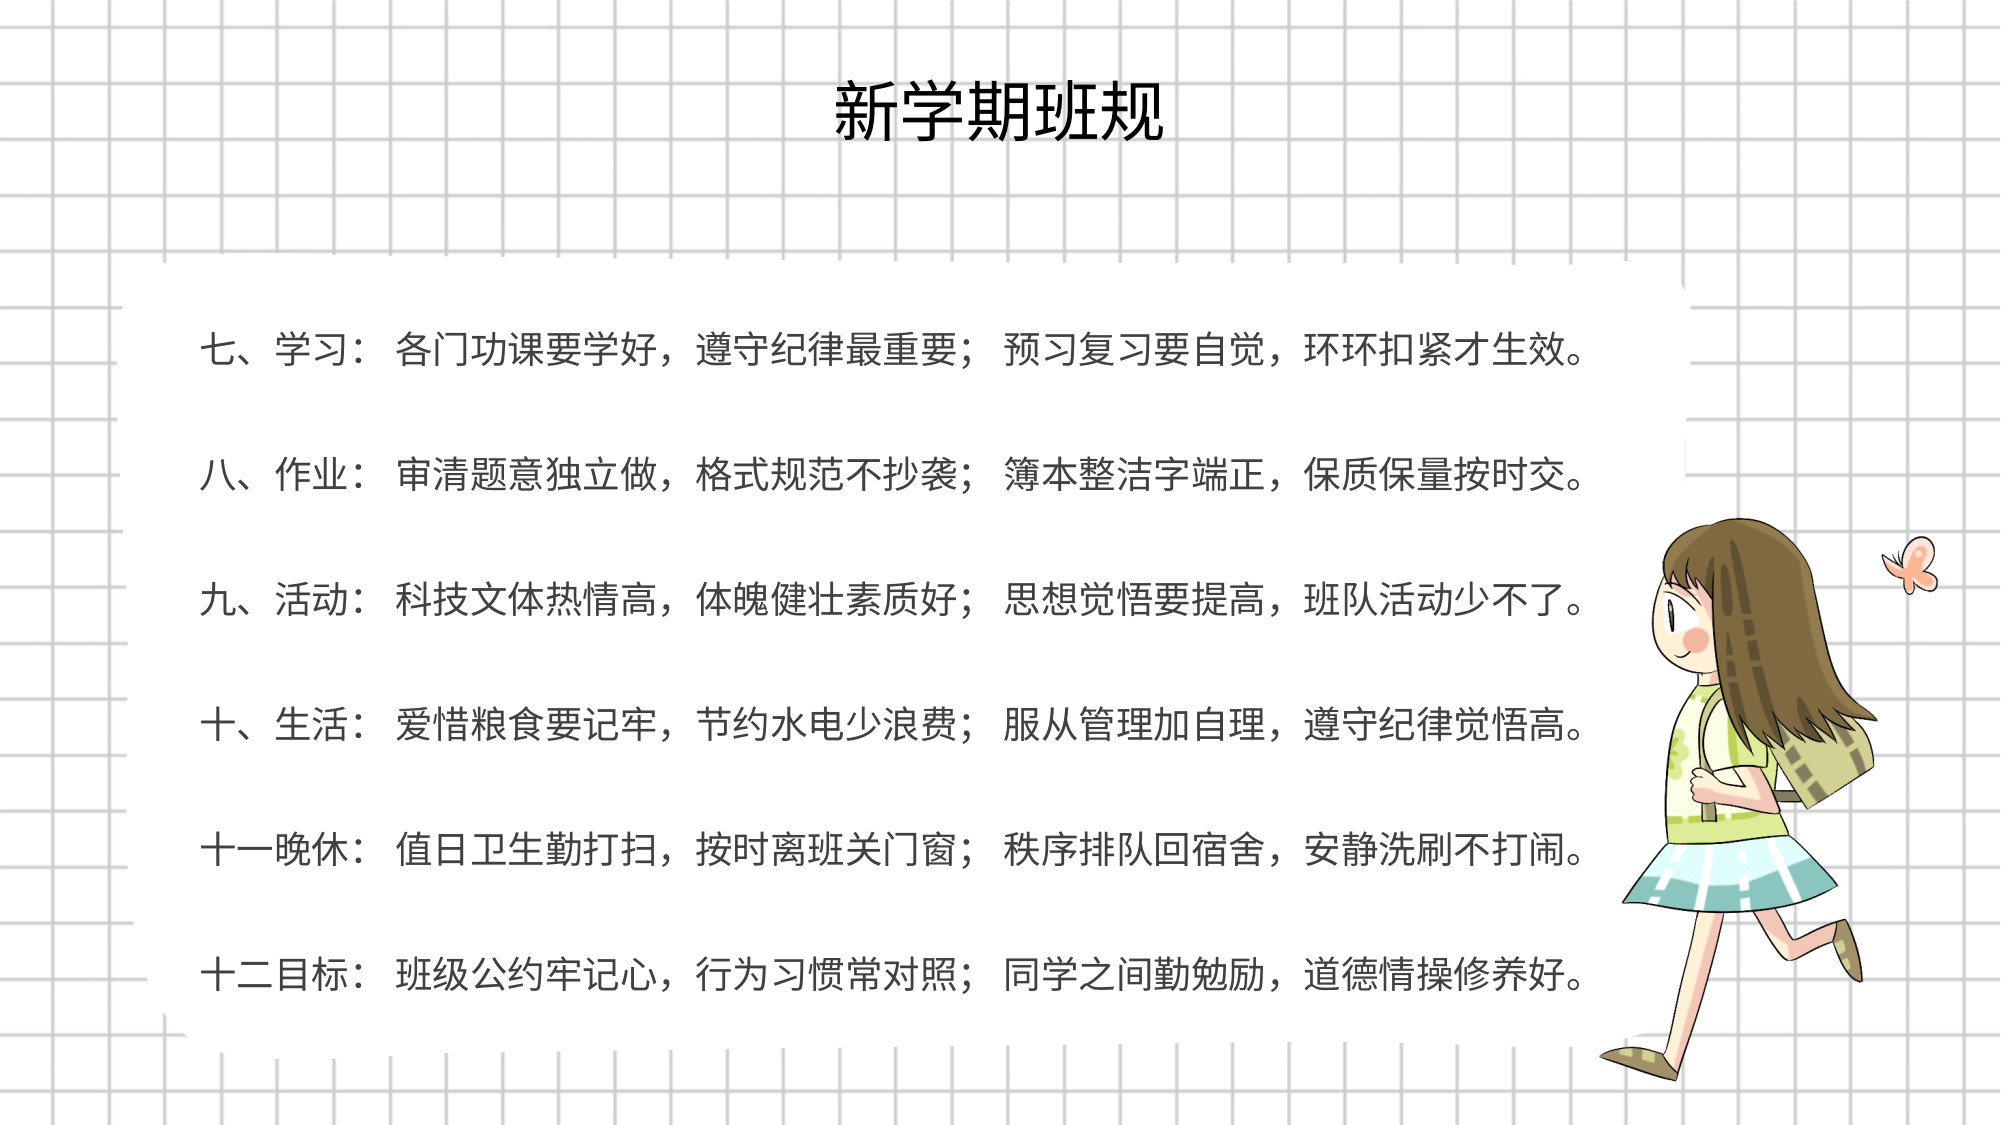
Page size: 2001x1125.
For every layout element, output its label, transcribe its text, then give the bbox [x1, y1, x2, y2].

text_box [595, 62, 1405, 209]
text_box [115, 251, 1690, 1061]
picture [0, 0, 2001, 1125]
text_box 七、学习： 各门功课要学好，遵守纪律最重要； 预习复习要自觉，环环扣紧才生效。 八、作业： 审清题意独立做，格式规范不抄袭； 簿本整洁字端正，保质保量按时交。 九、活动： 科技文体热情高，体魄健壮素质好； 思想觉悟要提高，班队活动少不了。 十、生活： 爱惜粮食要记牢，节约水电少浪费； 服从管理加自理，遵守纪律觉悟高。 十一晚休： 值日卫生勤打扫，按时离班关门窗； 秩序排队回宿舍，安静洗刷不打闹。 十二目标： 班级公约牢记心，行为习惯常对照； 同学之间勤勉励，道德情操修养好。 [184, 301, 1750, 1004]
